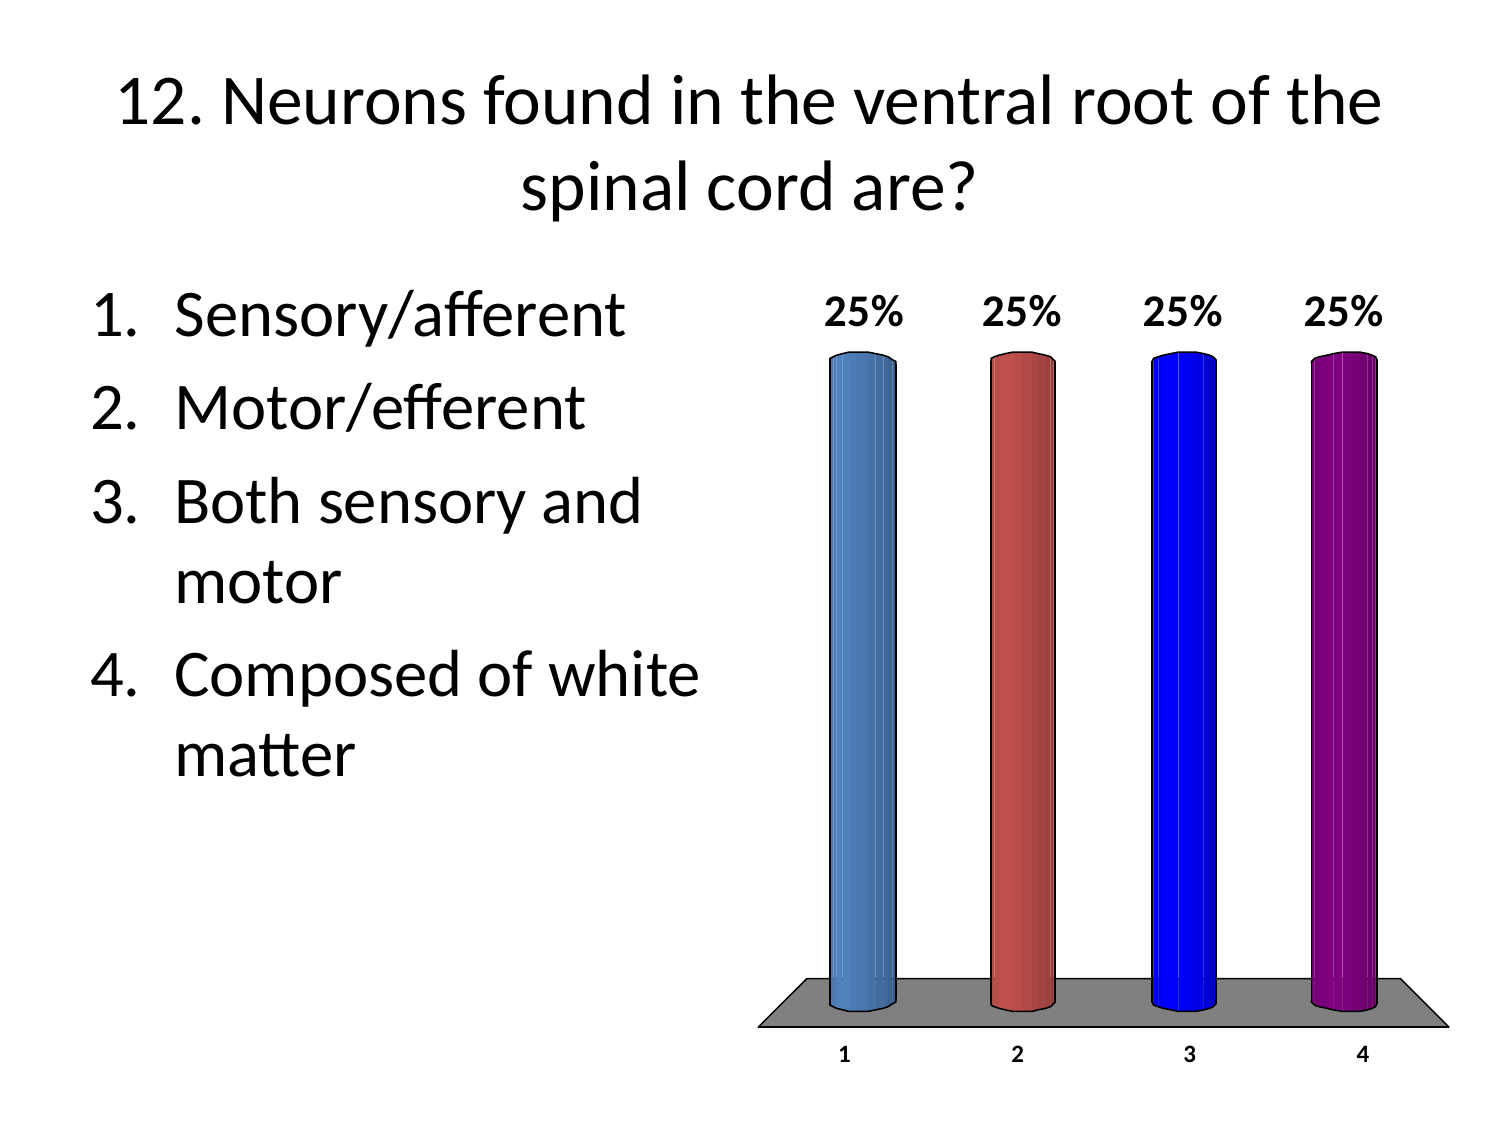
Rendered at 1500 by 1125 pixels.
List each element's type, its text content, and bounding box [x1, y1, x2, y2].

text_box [739, 270, 1490, 1115]
title 12. Neurons found in the ventral root of the spinal cord are? [75, 45, 1425, 233]
list Sensory/afferent Motor/efferent Both sensory and motor Composed of white matter [75, 262, 750, 1005]
